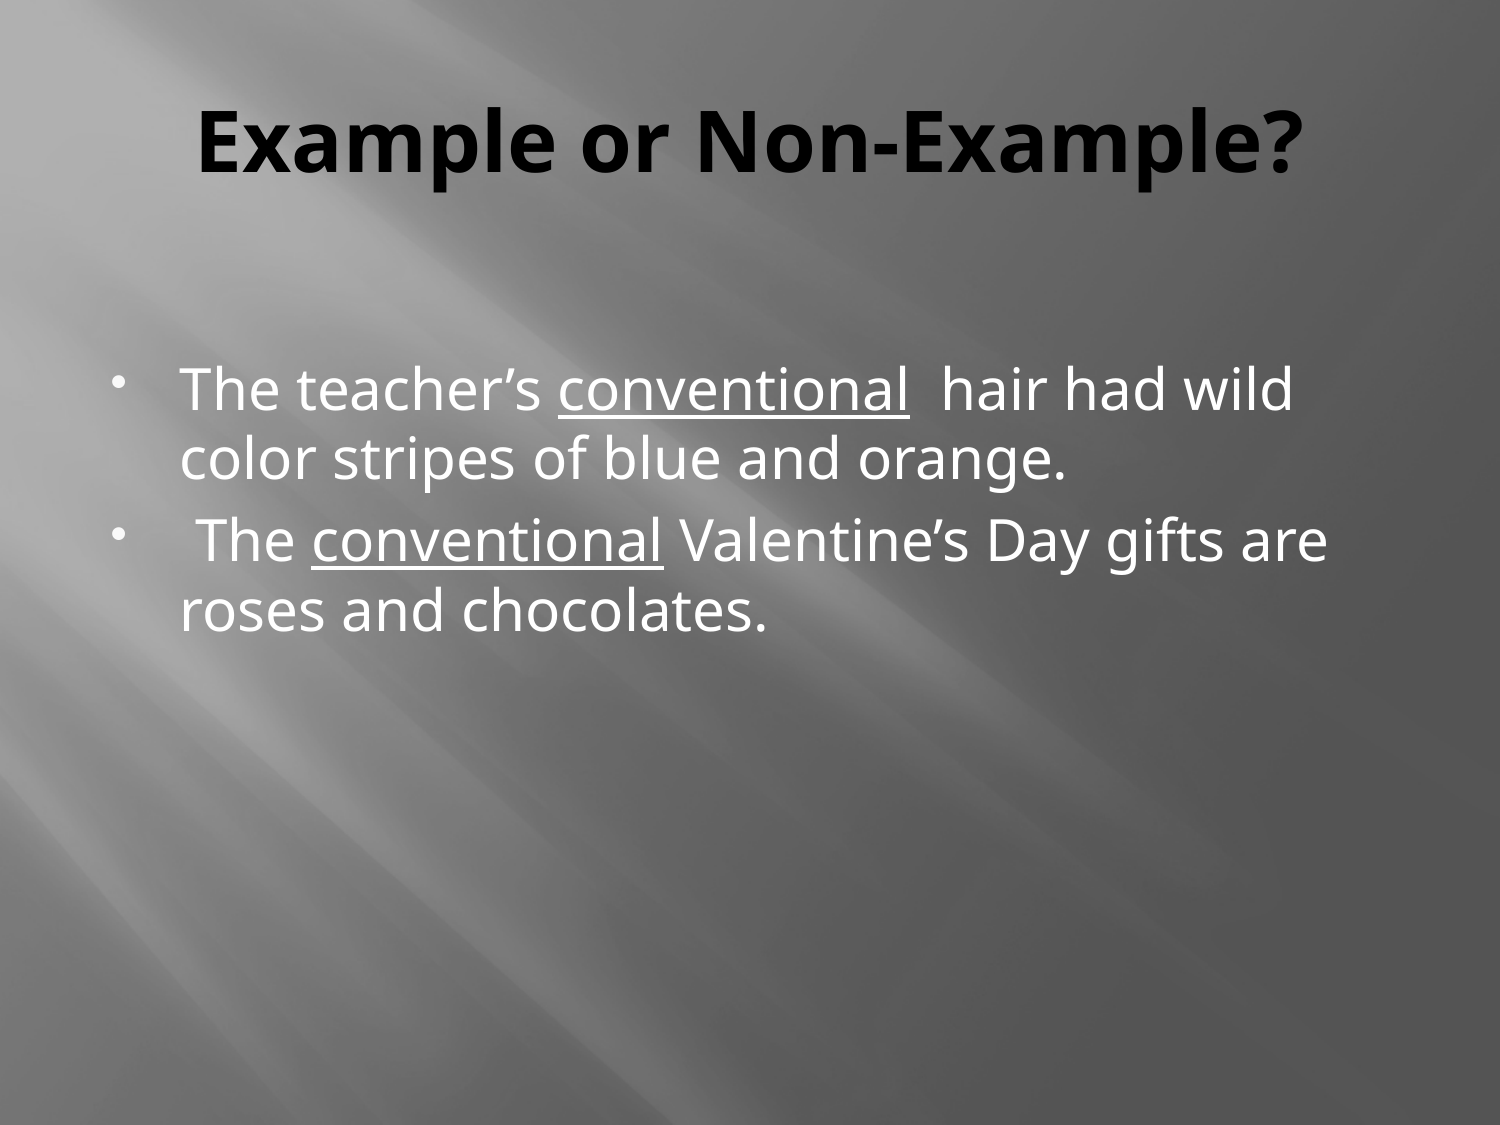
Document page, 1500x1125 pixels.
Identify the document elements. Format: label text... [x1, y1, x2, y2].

title Example or Non-Example? [75, 45, 1425, 233]
list The teacher’s conventional hair had wild color stripes of blue and orange. The conventional Valentine’s Day gifts are roses and chocolates. [75, 262, 1425, 1035]
